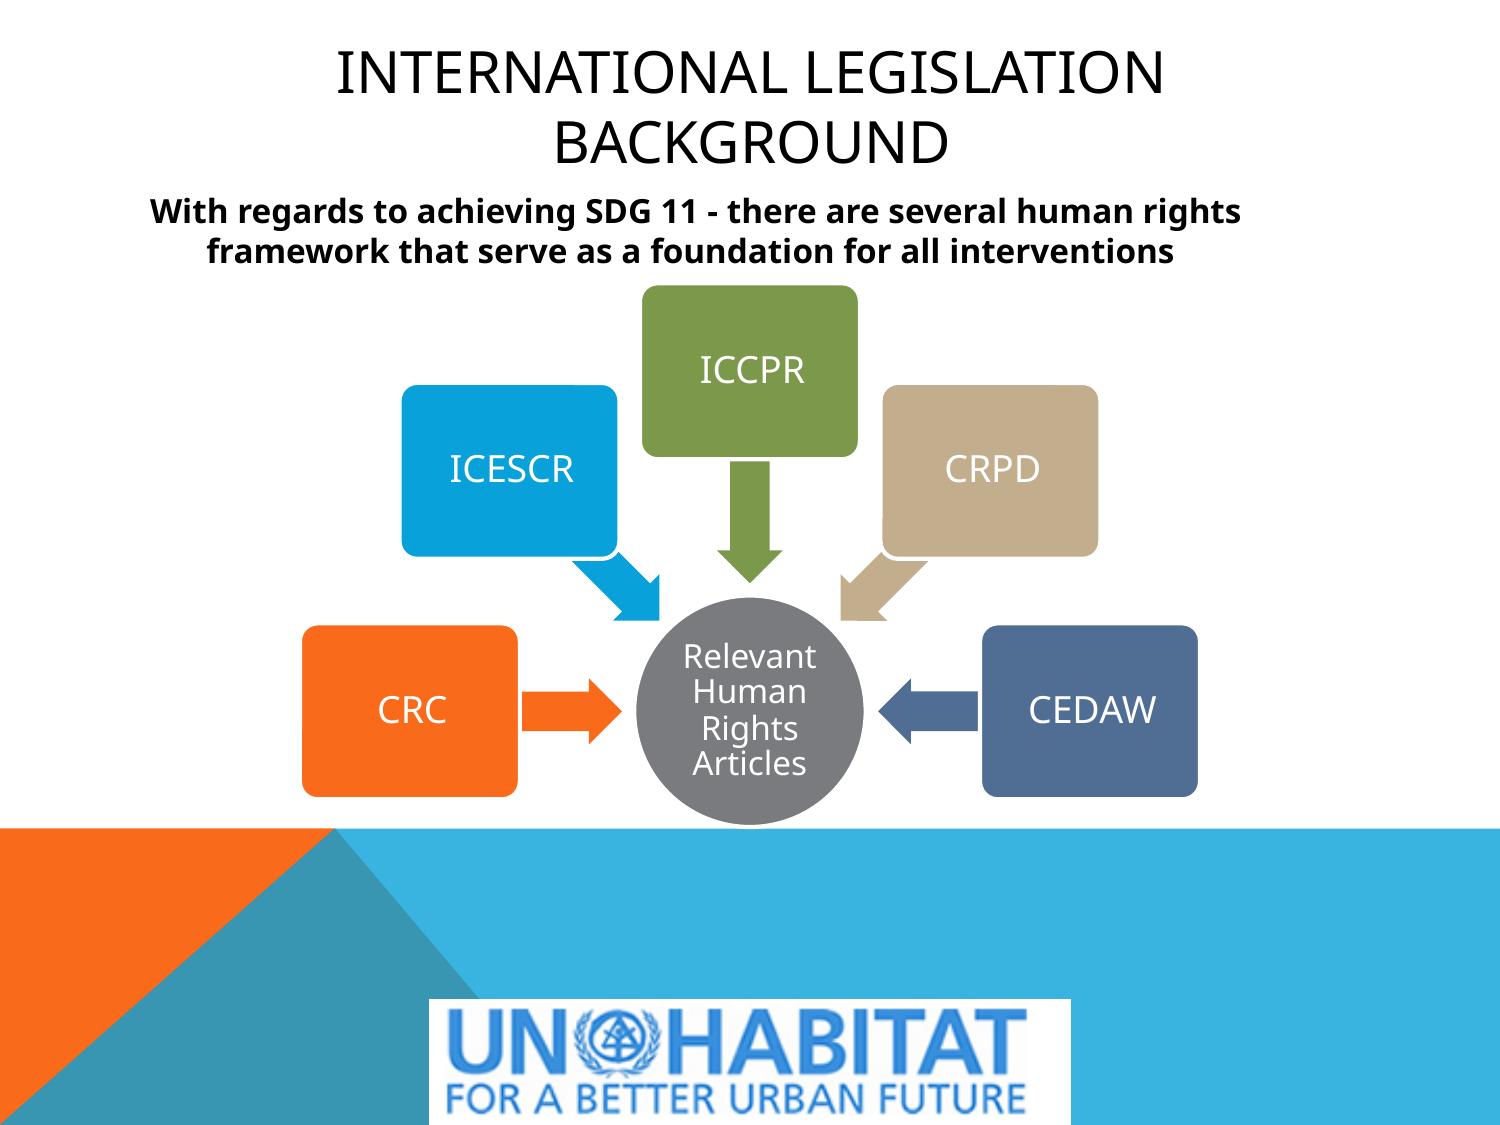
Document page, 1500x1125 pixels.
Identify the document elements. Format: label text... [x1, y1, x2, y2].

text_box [299, 282, 1201, 828]
title International legislation background [135, 60, 1369, 150]
picture [428, 999, 1071, 1125]
list With regards to achieving SDG 11 - there are several human rights framework that serve as a foundation for all interventions [135, 182, 1369, 771]
